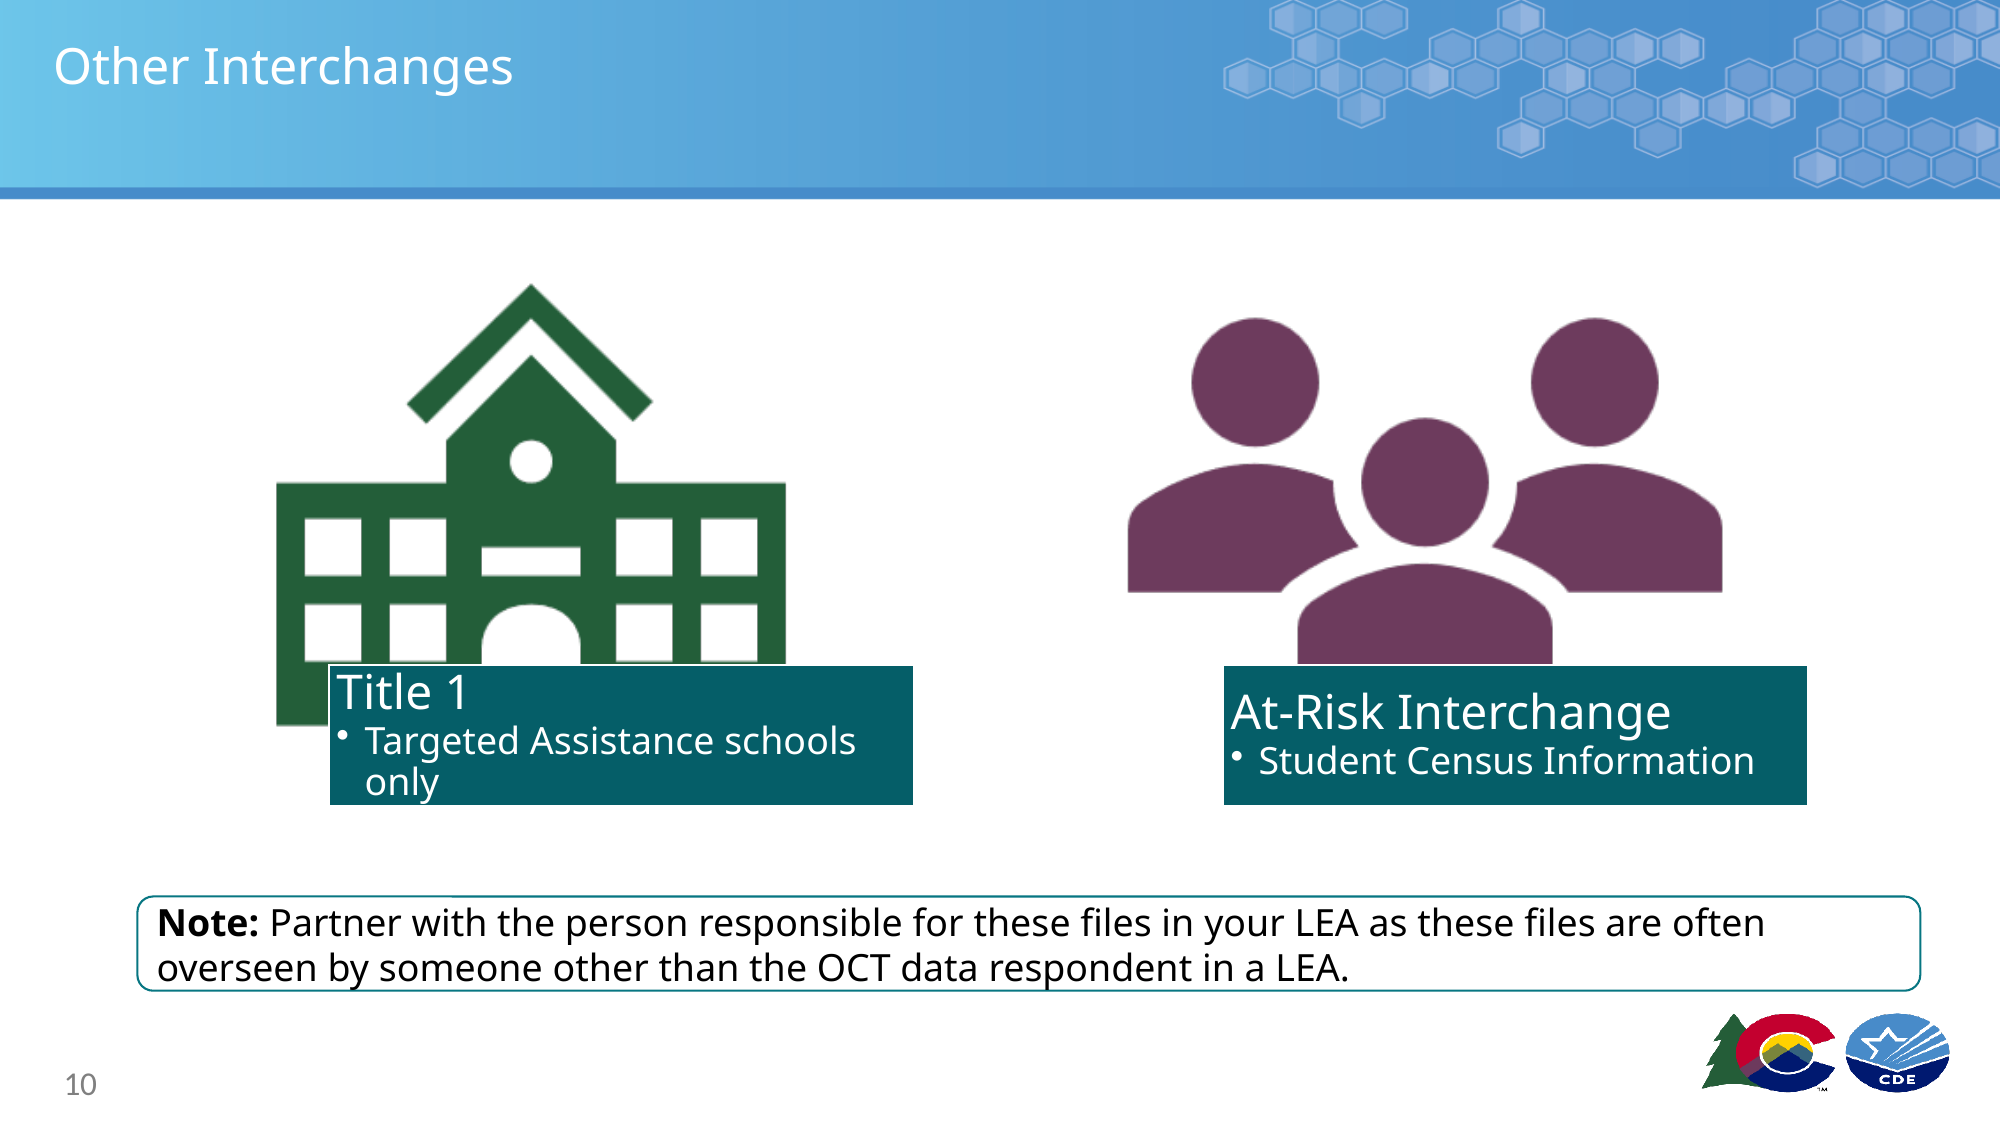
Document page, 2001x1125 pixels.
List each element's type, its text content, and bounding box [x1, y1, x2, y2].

text_box [1086, 254, 1765, 757]
text_box [192, 254, 871, 757]
text_box At-Risk Interchange Student Census Information [1222, 664, 1809, 807]
picture [0, 0, 2000, 200]
slide_number 10 [48, 1054, 499, 1115]
picture [1700, 1012, 1950, 1093]
title Other Interchanges [53, 41, 1384, 166]
text_box Title 1 Targeted Assistance schools only [328, 664, 915, 807]
text_box Note: Partner with the person responsible for these files in your LEA as these files are often overseen by someone other than the OCT data respondent in a LEA. [136, 895, 1922, 992]
